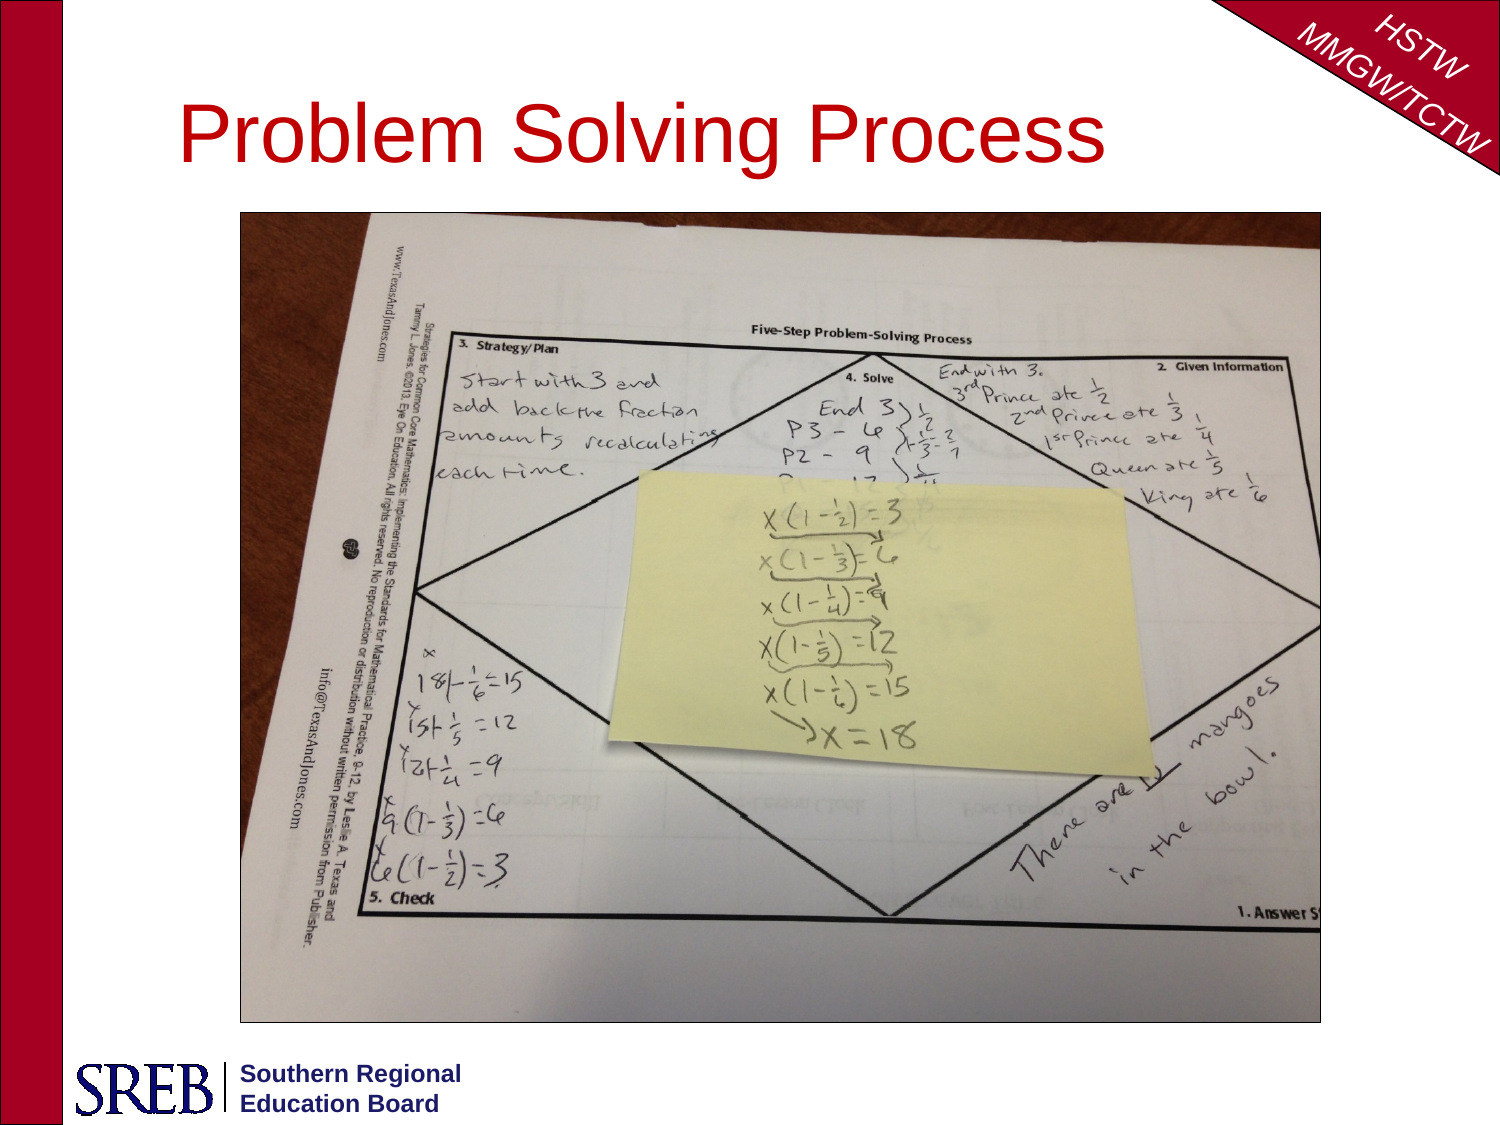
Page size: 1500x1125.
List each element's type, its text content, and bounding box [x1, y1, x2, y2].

picture [240, 212, 1321, 1023]
text_box Problem Solving Process [162, 71, 1325, 187]
